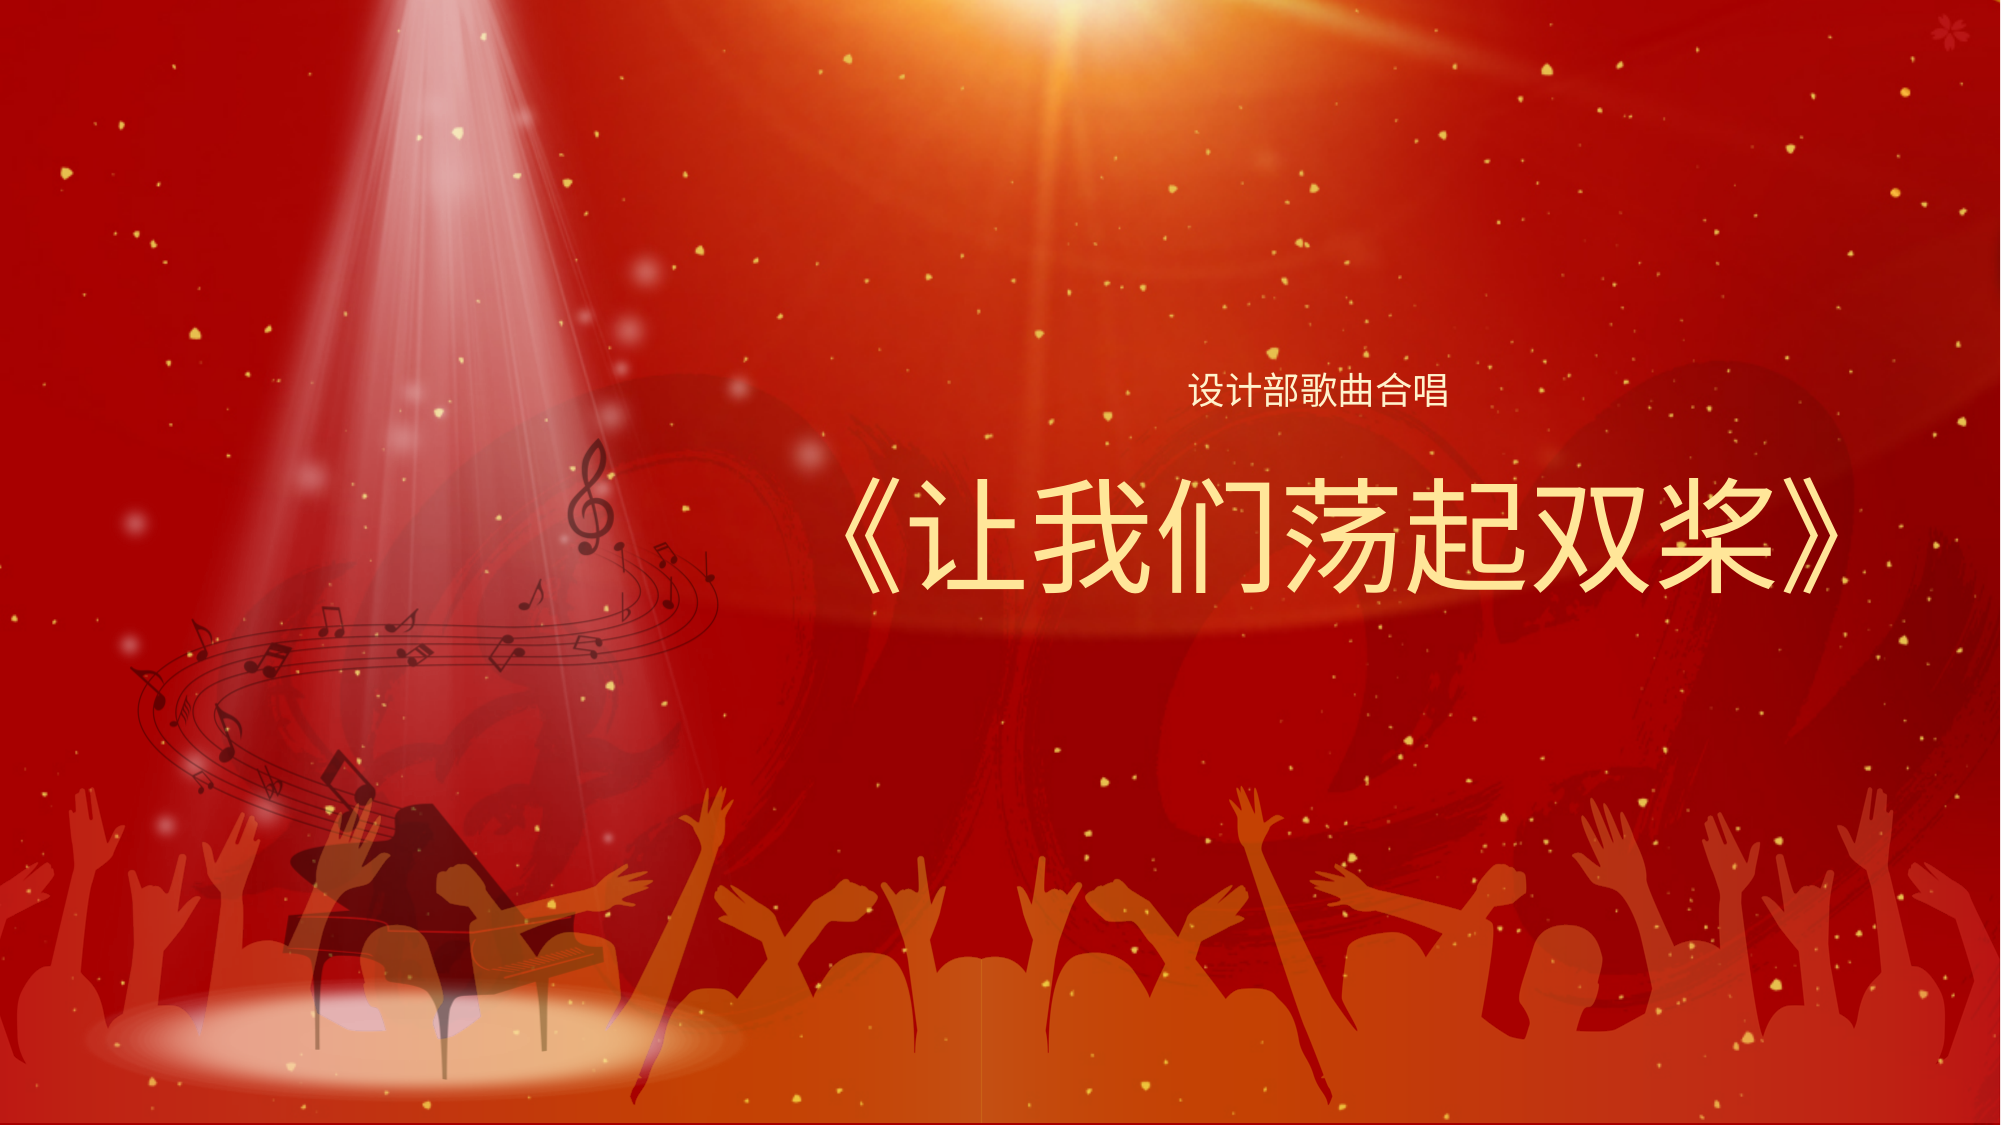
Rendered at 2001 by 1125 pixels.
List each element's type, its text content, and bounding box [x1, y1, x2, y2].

picture [0, 0, 2001, 1125]
text_box 《让我们荡起双桨》 [965, 450, 1920, 616]
text_box 设计部歌曲合唱 [1173, 359, 1466, 420]
